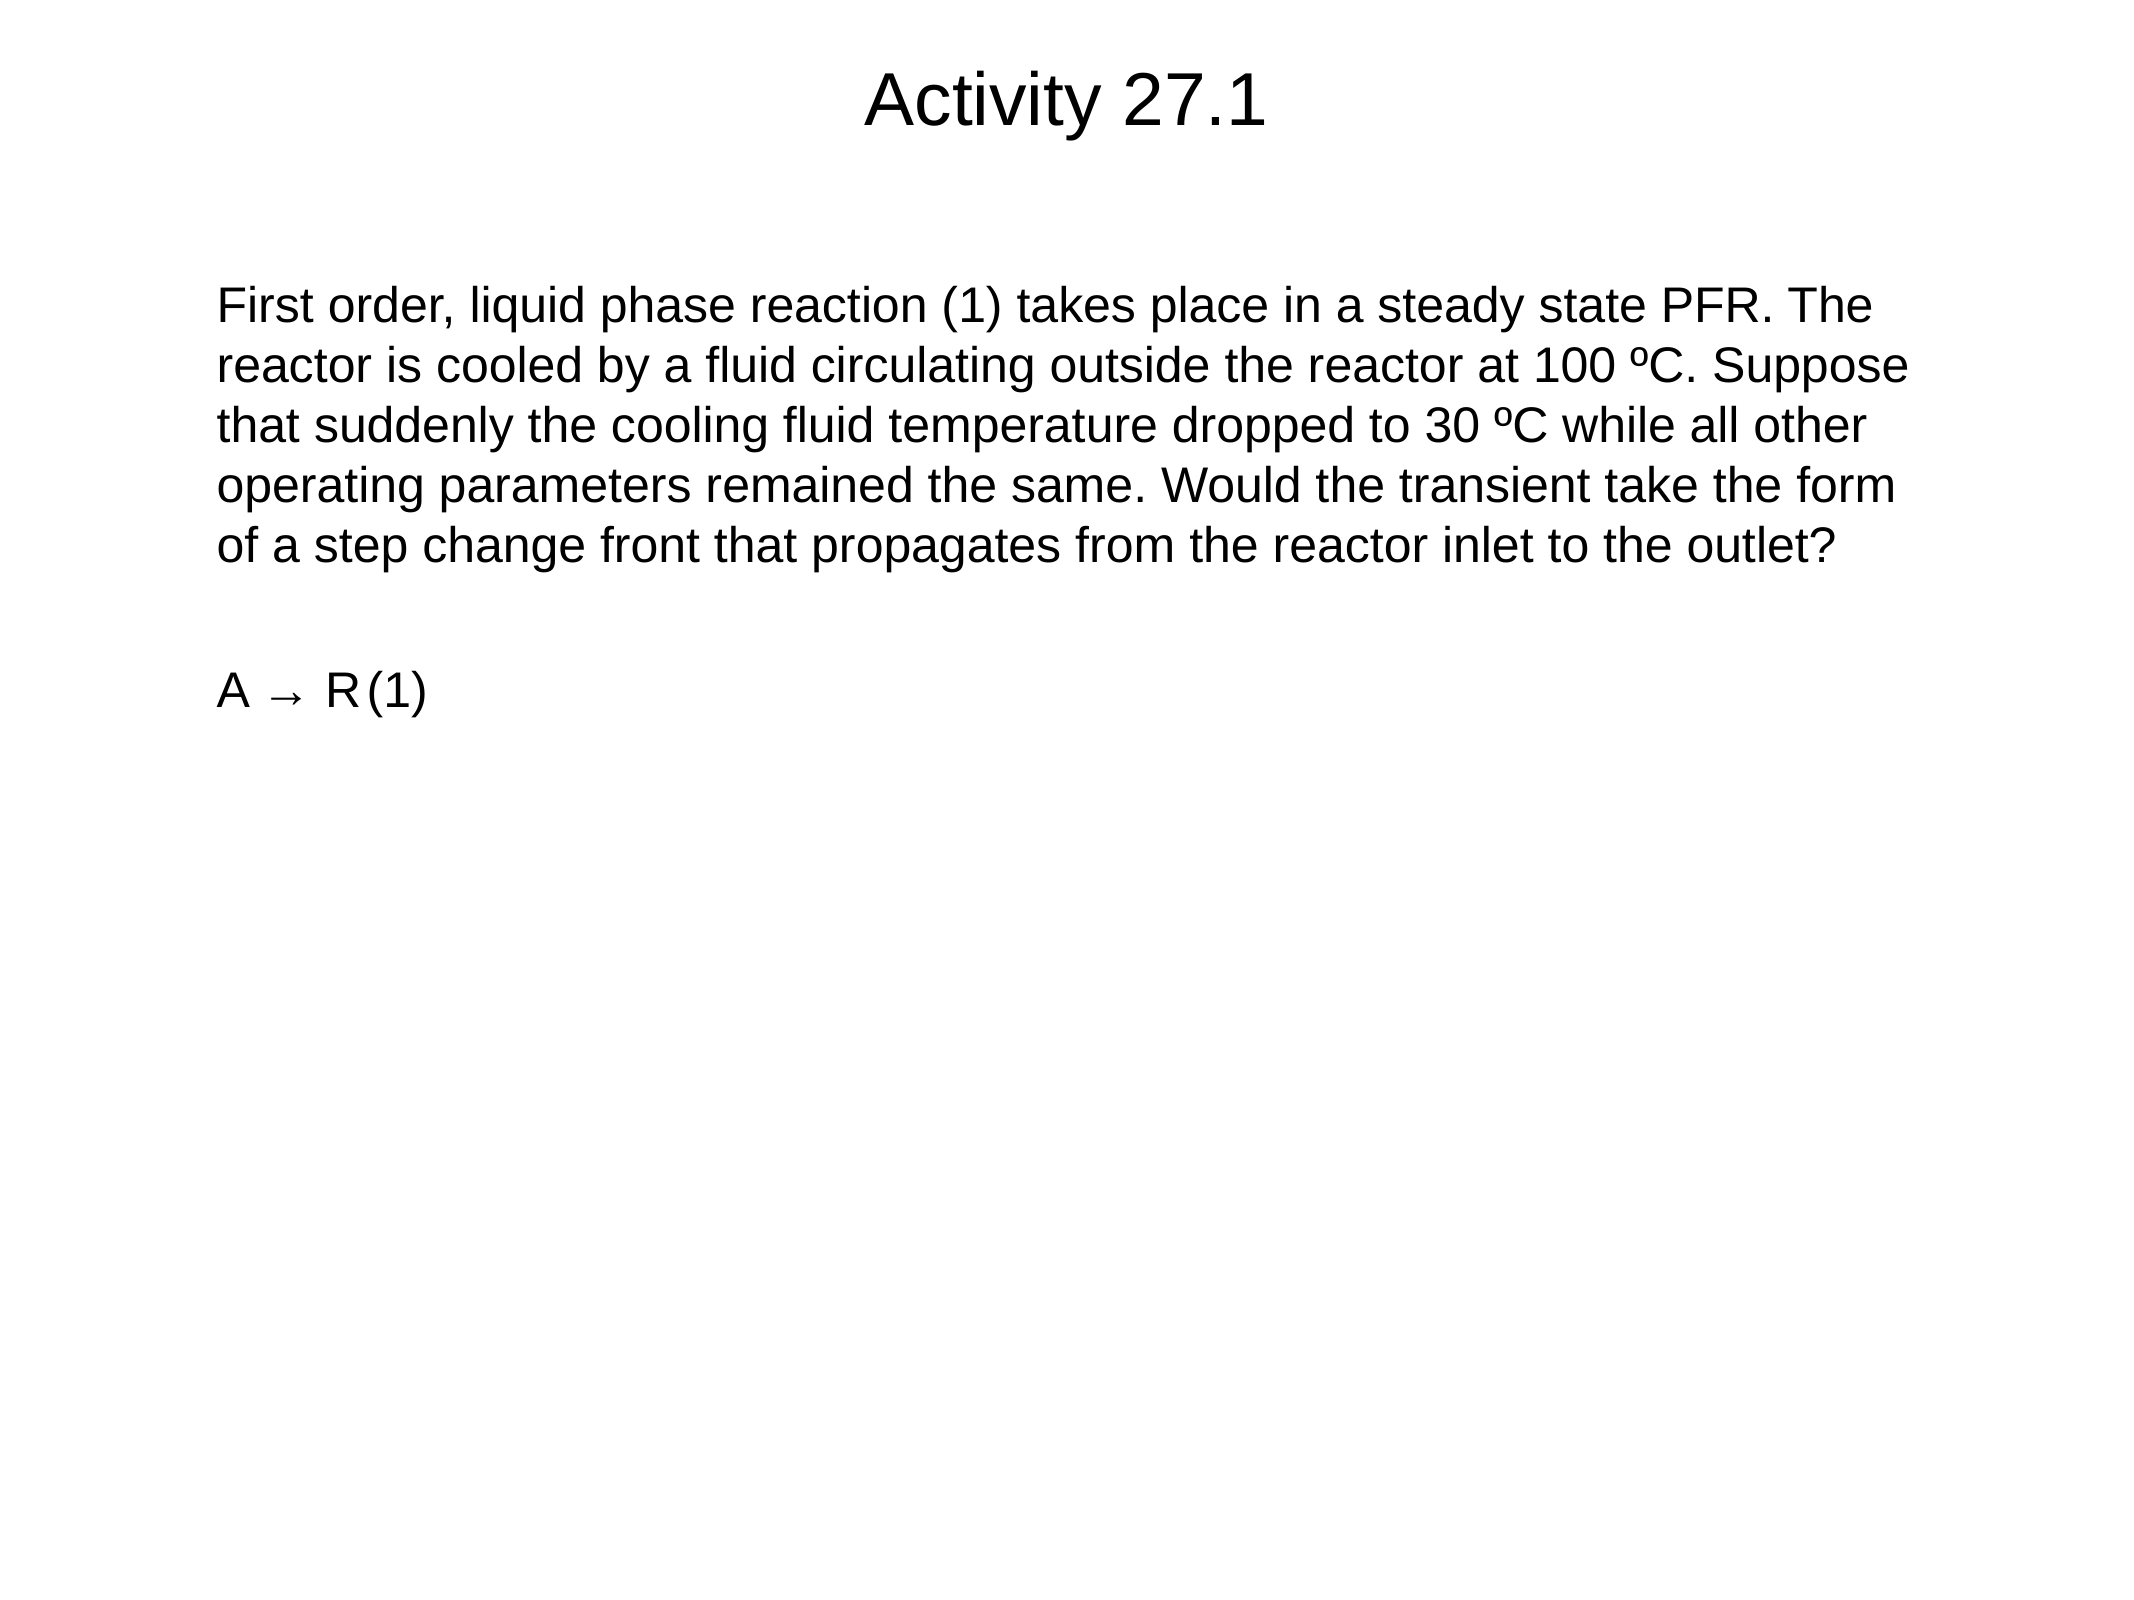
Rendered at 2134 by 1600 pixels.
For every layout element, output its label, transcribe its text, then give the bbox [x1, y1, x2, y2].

list First order, liquid phase reaction (1) takes place in a steady state PFR. The reactor is cooled by a fluid circulating outside the reactor at 100 ºC. Suppose that suddenly the cooling fluid temperature dropped to 30 ºC while all other operating parameters remained the same. Would the transient take the form of a step change front that propagates from the reactor inlet to the outlet? A → R (1) [208, 264, 1925, 1463]
title Activity 27.1 [208, 41, 1925, 250]
